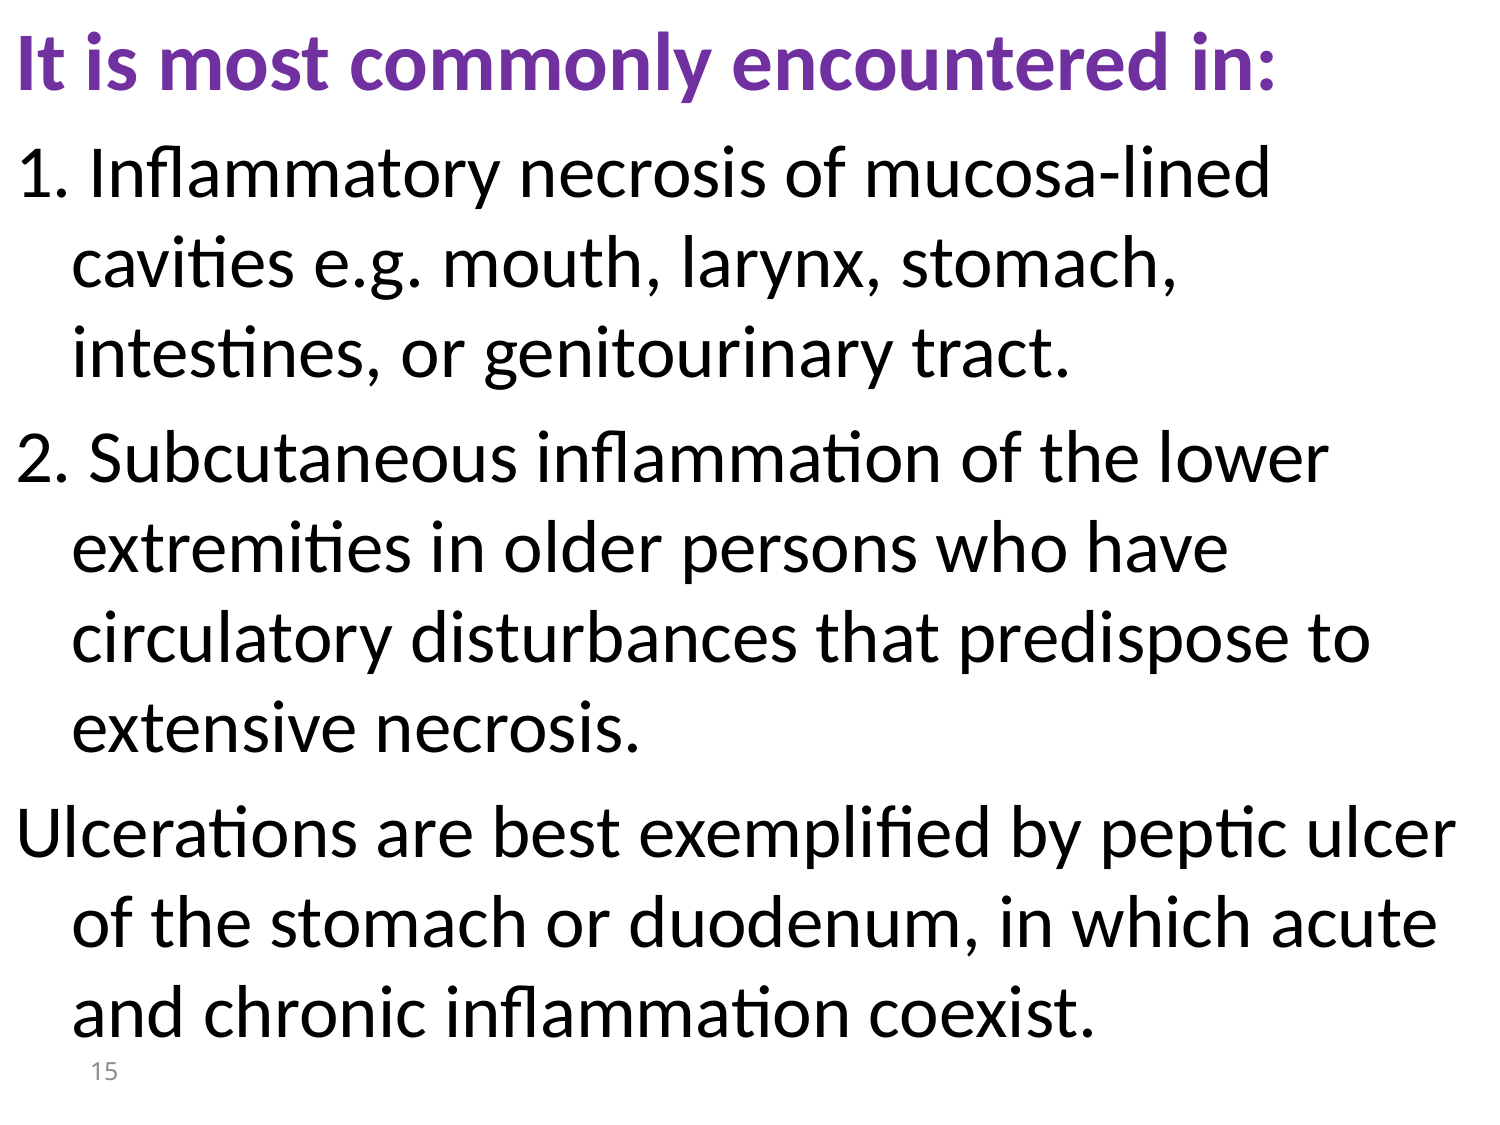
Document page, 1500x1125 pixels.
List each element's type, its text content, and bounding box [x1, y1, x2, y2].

list It is most commonly encountered in: 1. Inflammatory necrosis of mucosa-lined cavities e.g. mouth, larynx, stomach, intestines, or genitourinary tract. 2. Subcutaneous inflammation of the lower extremities in older persons who have circulatory disturbances that predispose to extensive necrosis. Ulcerations are best exemplified by peptic ulcer of the stomach or duodenum, in which acute and chronic inflammation coexist. [0, 0, 1500, 1125]
slide_number 15 [75, 1042, 425, 1103]
